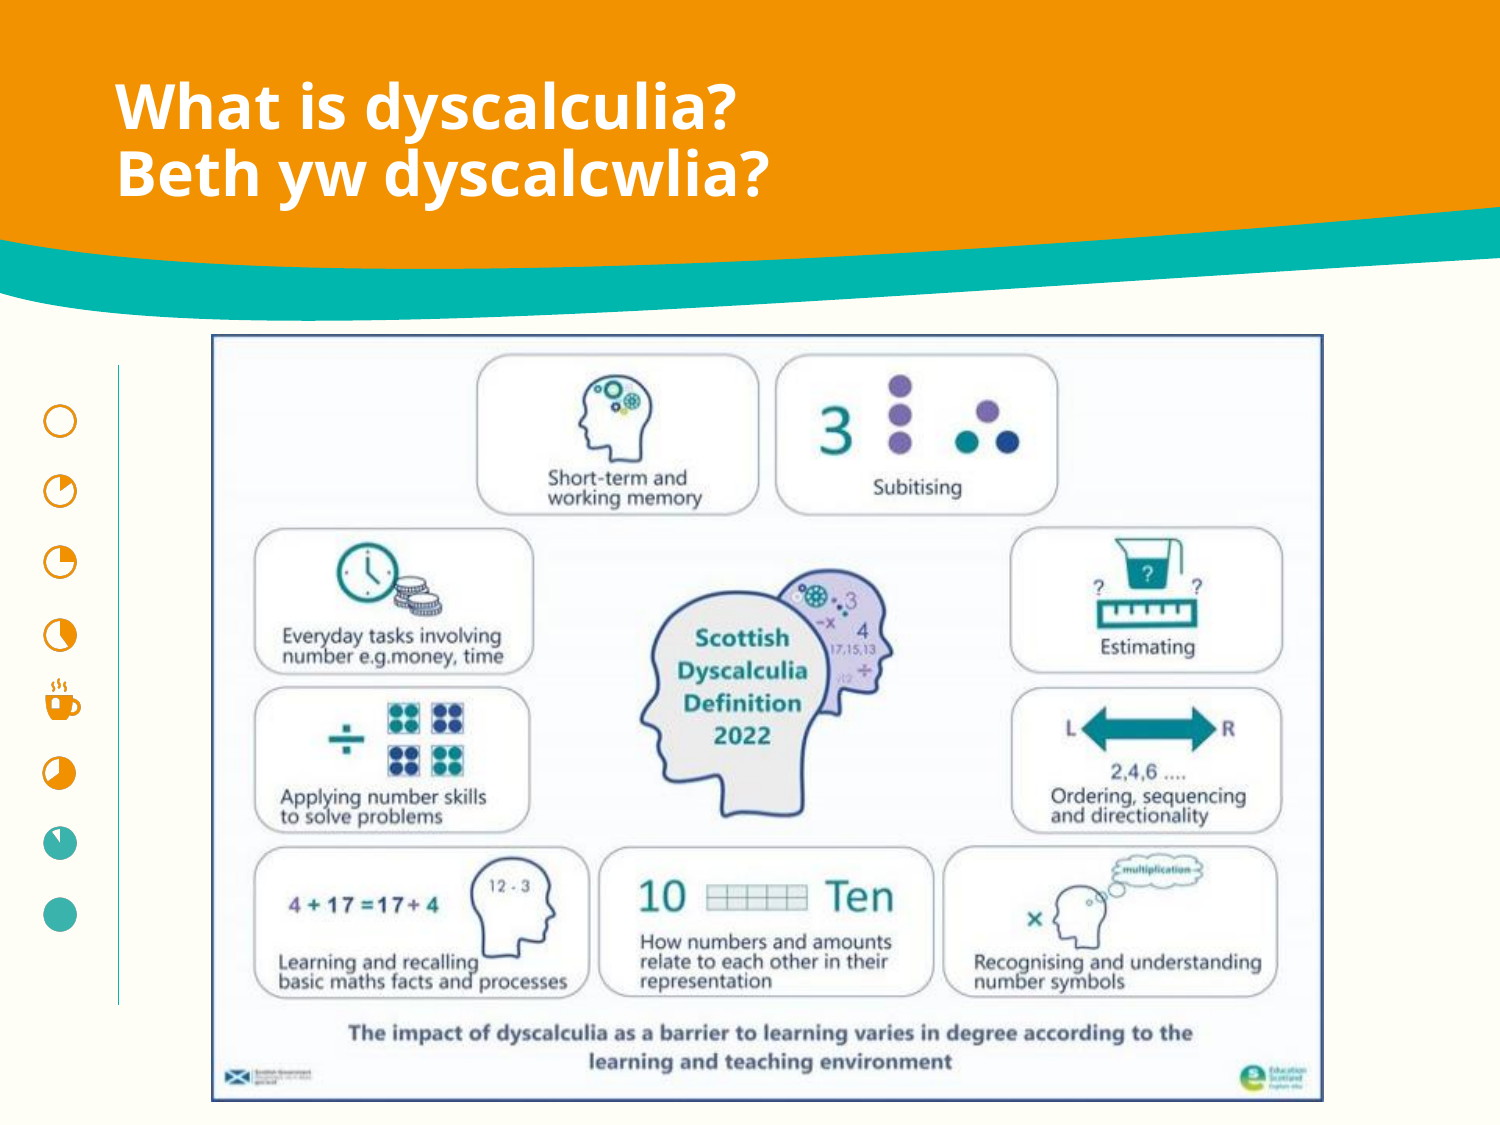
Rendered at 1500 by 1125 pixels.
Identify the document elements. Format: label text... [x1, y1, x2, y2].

picture [39, 541, 81, 583]
picture [39, 614, 81, 656]
picture [39, 893, 81, 936]
list What is dyscalculia? Beth yw dyscalcwlia? [100, 67, 1411, 258]
picture [39, 400, 81, 442]
picture [36, 672, 90, 726]
picture [39, 470, 81, 512]
picture [211, 334, 1324, 1102]
picture [39, 822, 81, 864]
picture [38, 752, 80, 794]
